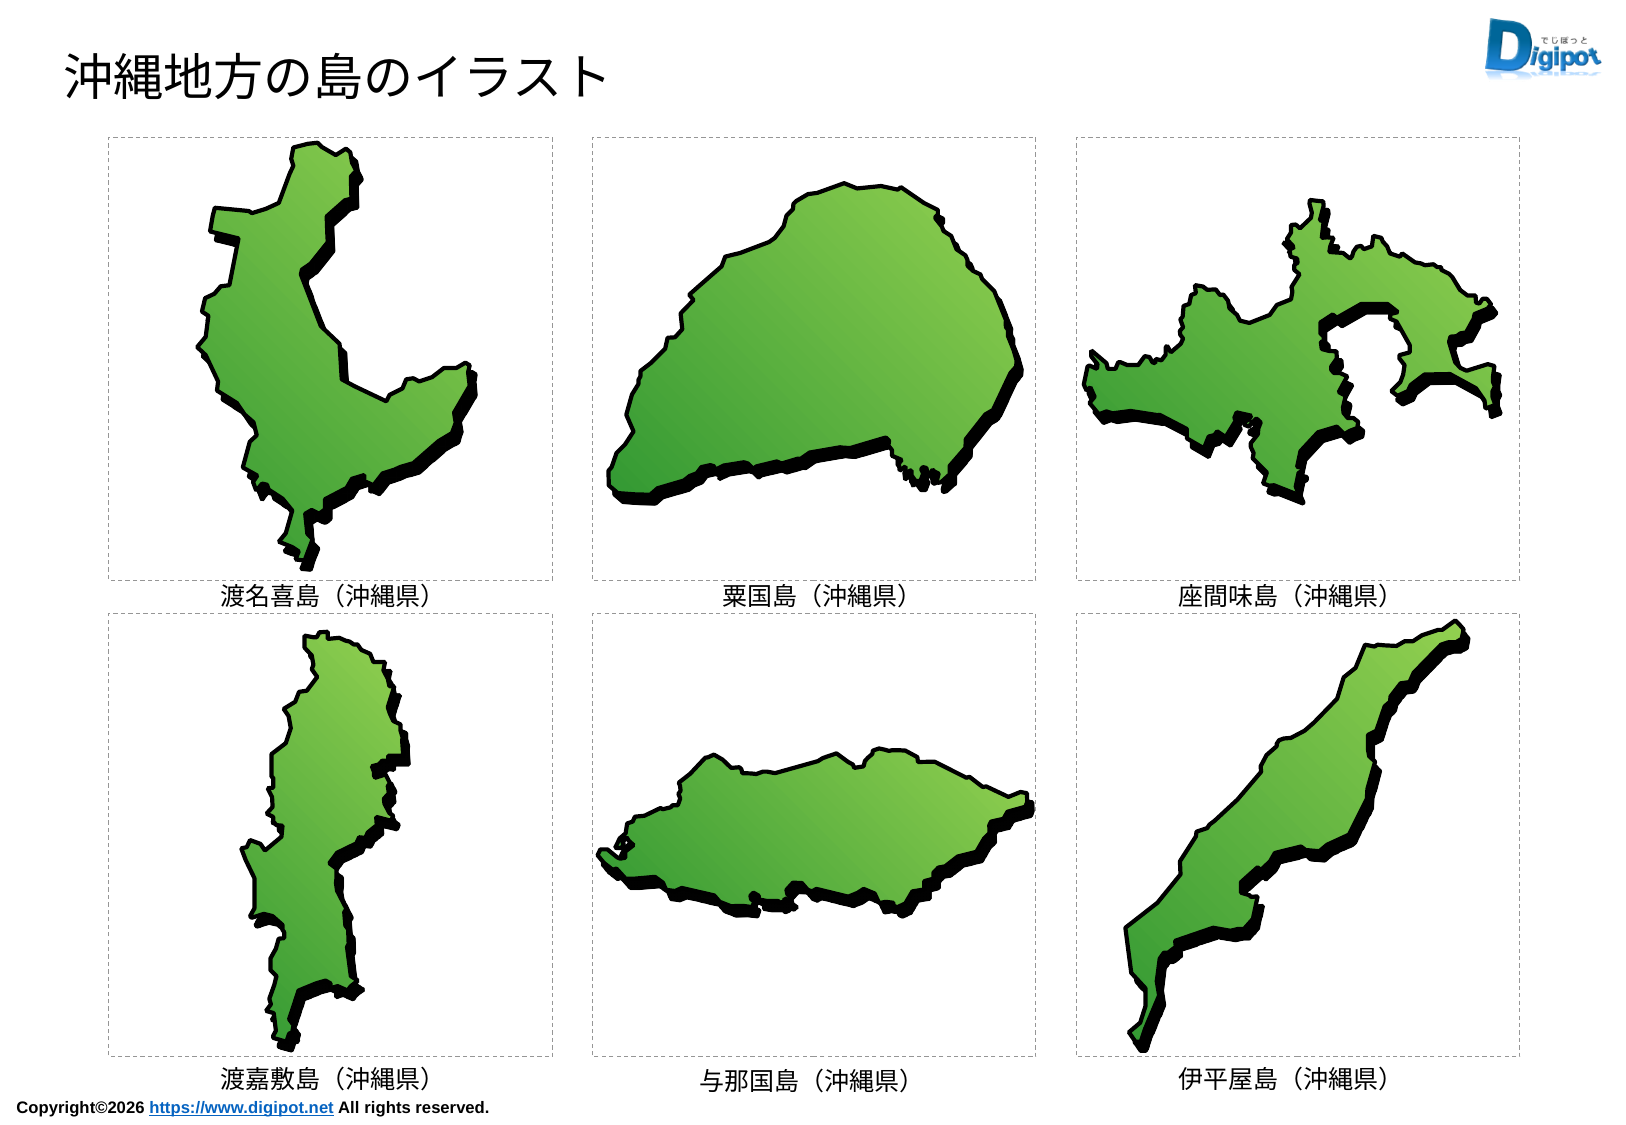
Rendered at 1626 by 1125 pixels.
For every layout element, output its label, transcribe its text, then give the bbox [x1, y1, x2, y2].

picture [1485, 18, 1602, 82]
text_box 沖縄地方の島のイラスト [48, 38, 628, 113]
text_box [596, 747, 1029, 909]
text_box 座間味島（沖縄県） [1164, 573, 1419, 619]
text_box 渡名喜島（沖縄県） [206, 573, 461, 619]
text_box 伊平屋島（沖縄県） [1164, 1056, 1419, 1101]
text_box 粟国島（沖縄県） [708, 573, 938, 619]
text_box [1124, 619, 1465, 1043]
text_box 渡嘉敷島（沖縄県） [206, 1056, 461, 1101]
text_box [196, 141, 471, 562]
text_box [1082, 198, 1497, 496]
text_box [607, 182, 1018, 496]
text_box [240, 630, 405, 1043]
text_box 与那国島（沖縄県） [685, 1058, 940, 1103]
